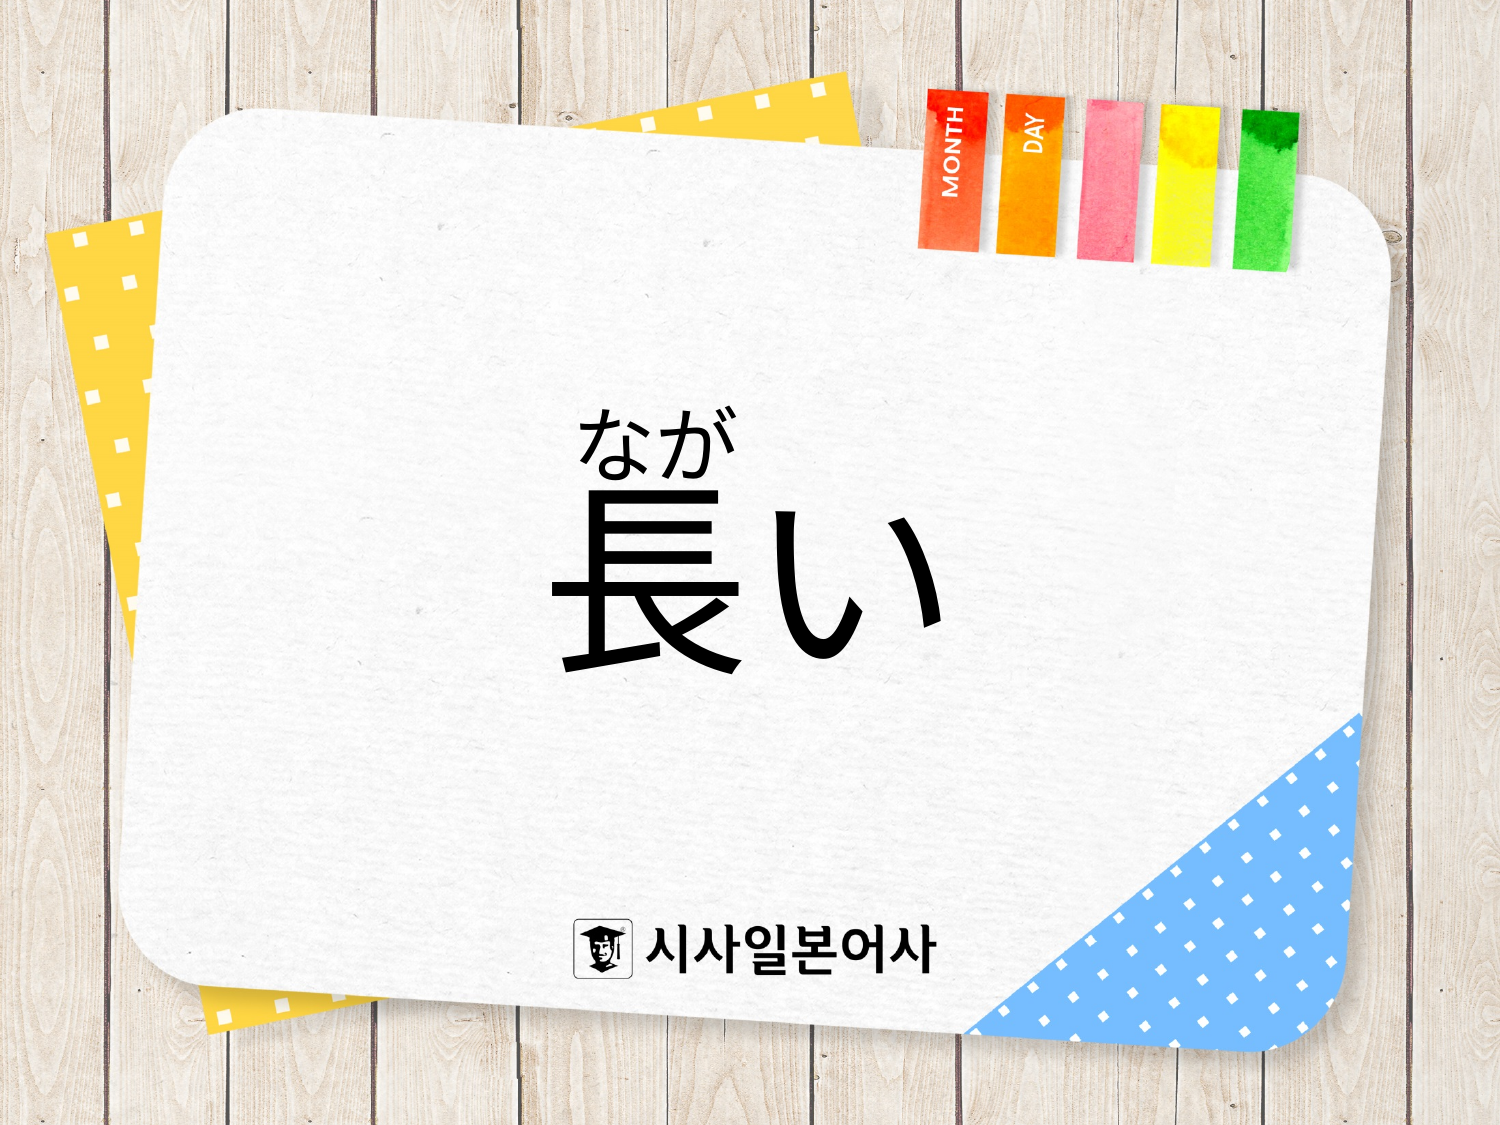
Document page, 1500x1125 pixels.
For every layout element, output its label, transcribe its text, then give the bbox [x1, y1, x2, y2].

picture [0, 0, 1500, 1125]
text_box なが [558, 385, 755, 501]
title 長い [75, 338, 1425, 811]
